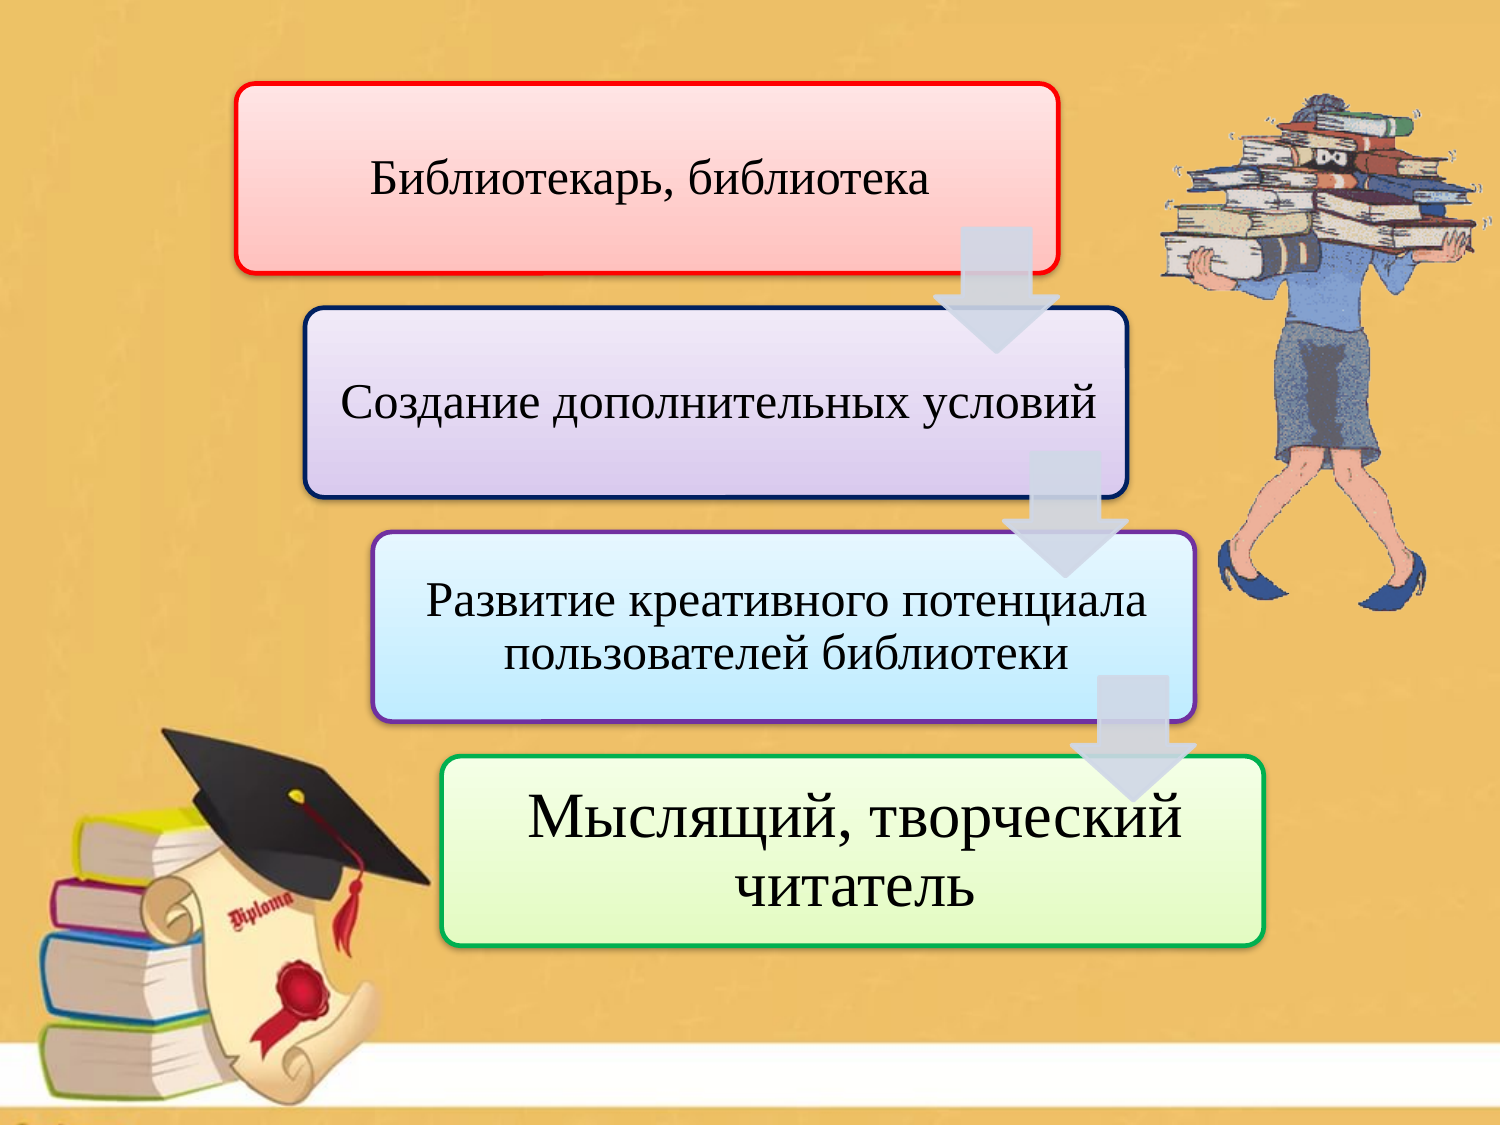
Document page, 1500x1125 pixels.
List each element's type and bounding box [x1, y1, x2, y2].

picture [0, 0, 1500, 1125]
text_box [235, 83, 1264, 947]
